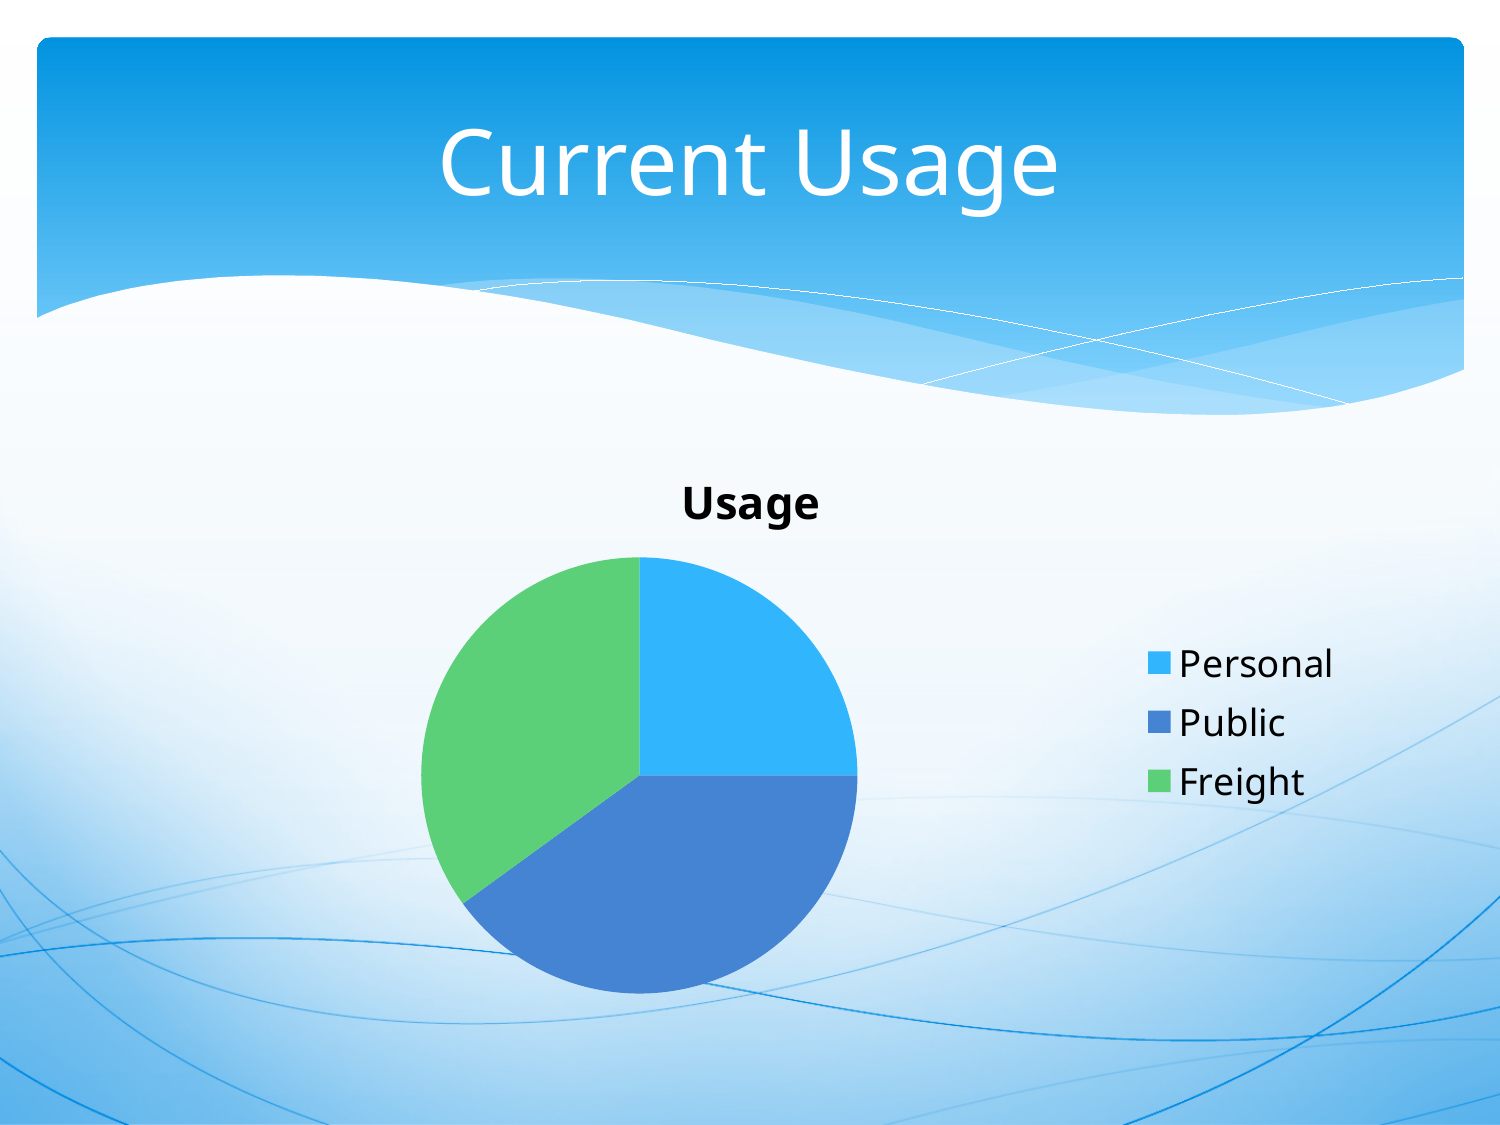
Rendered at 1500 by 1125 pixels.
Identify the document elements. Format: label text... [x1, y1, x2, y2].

title Current Usage [75, 55, 1425, 261]
chart [142, 438, 1359, 1006]
